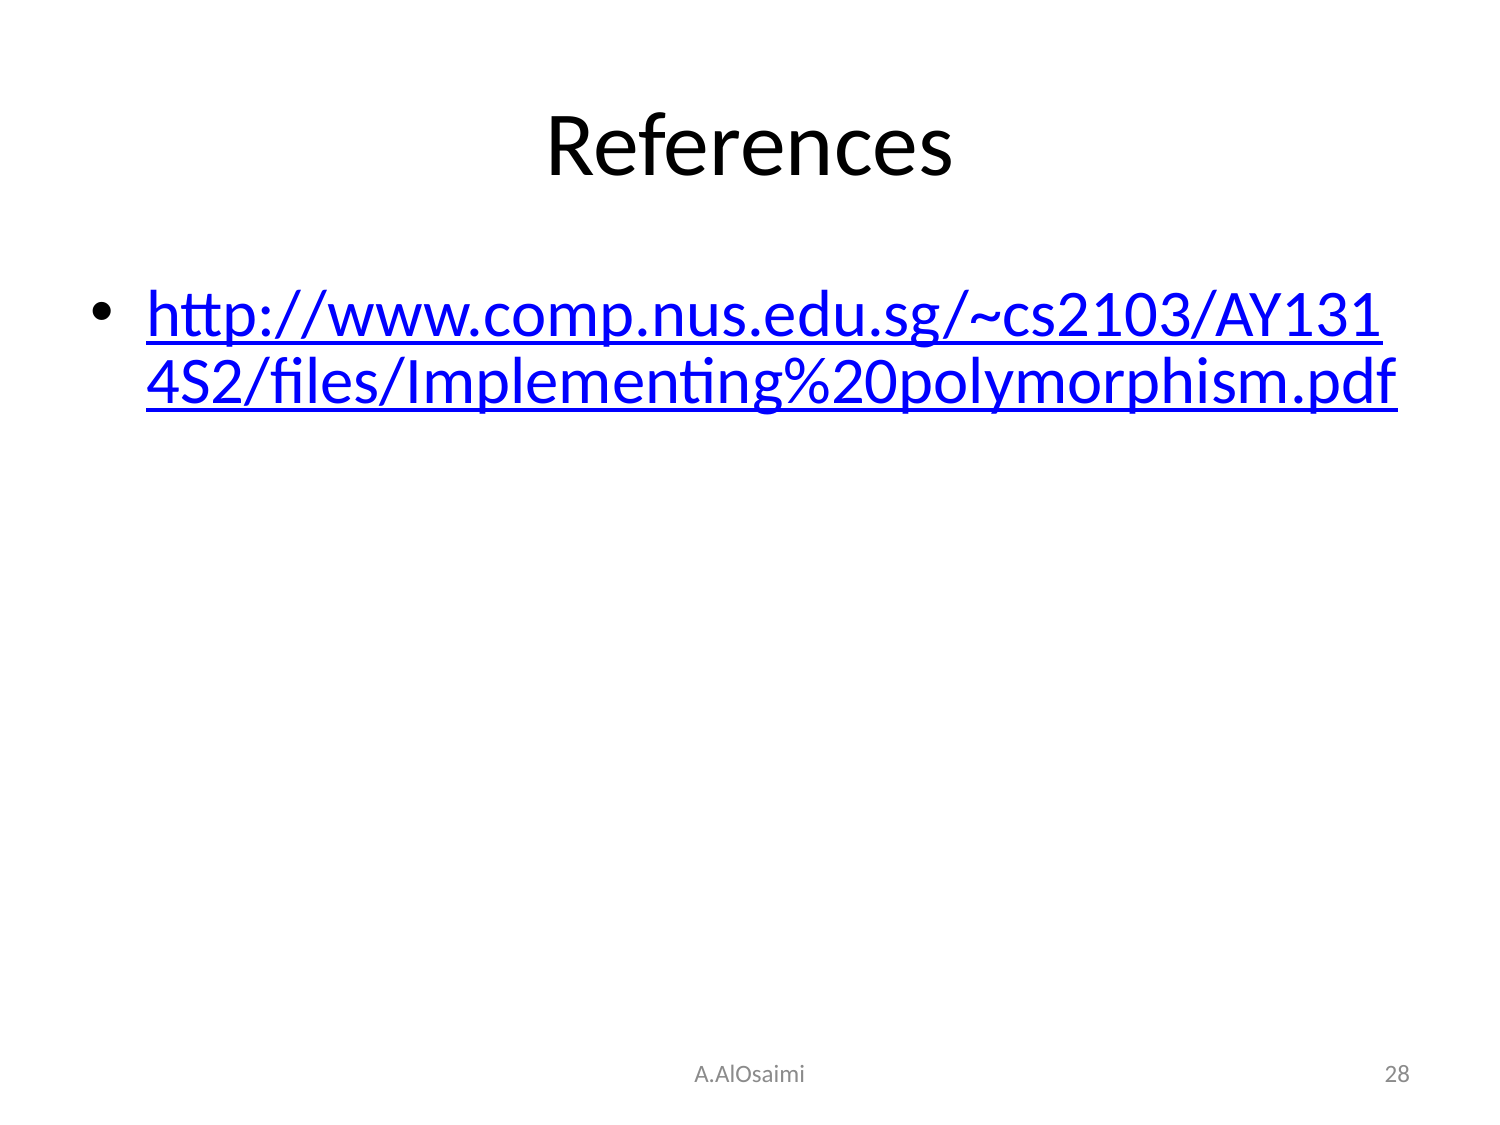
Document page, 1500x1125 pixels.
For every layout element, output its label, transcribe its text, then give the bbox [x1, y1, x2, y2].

title References [75, 45, 1425, 233]
slide_number 28 [1074, 1042, 1425, 1103]
footer A.AlOsaimi [512, 1042, 988, 1103]
list http://www.comp.nus.edu.sg/~cs2103/AY1314S2/files/Implementing%20polymorphism.pdf [75, 262, 1425, 1005]
